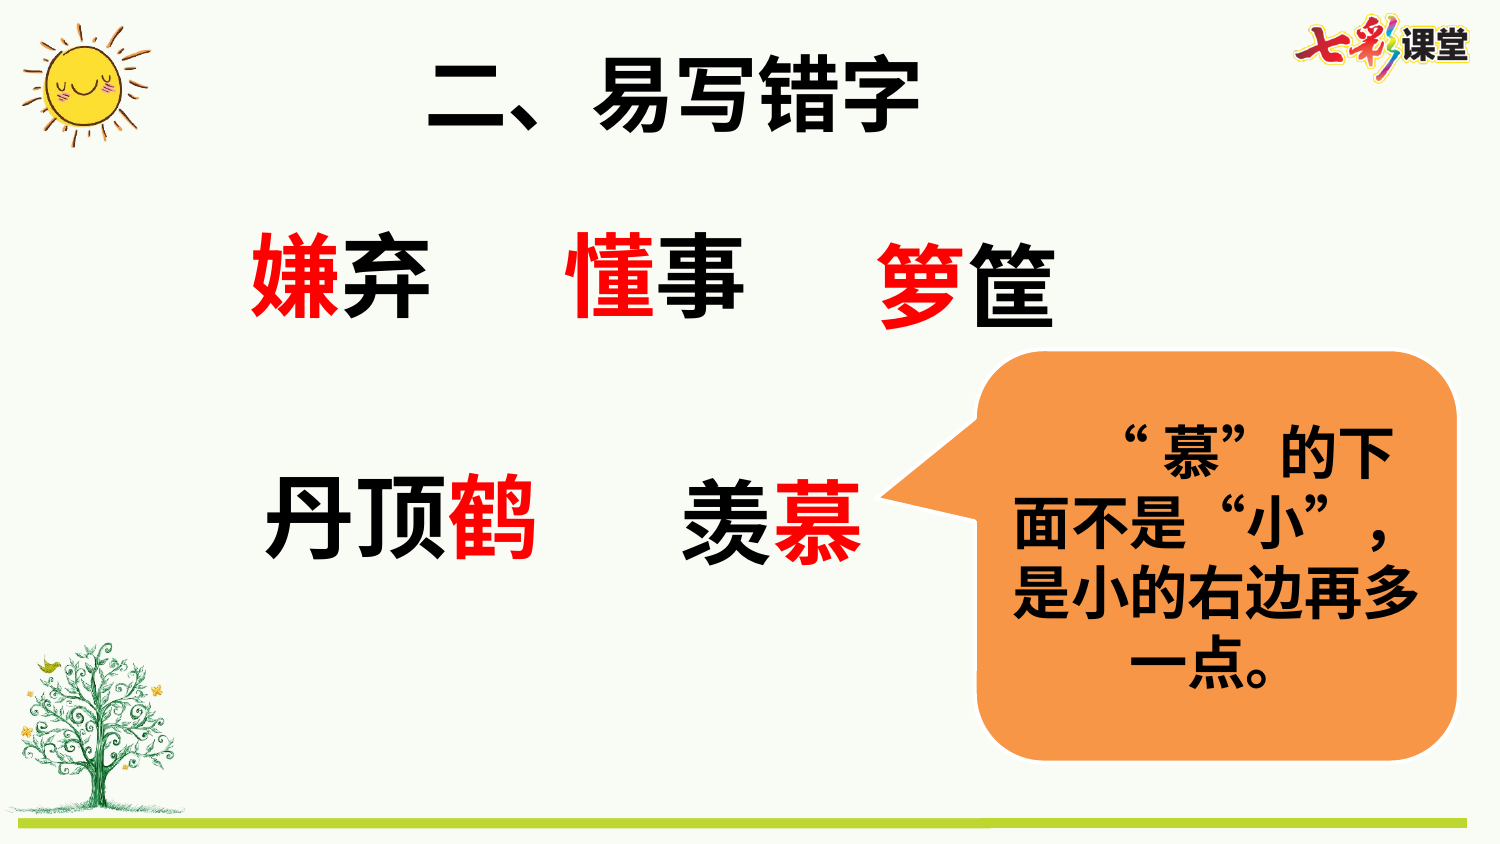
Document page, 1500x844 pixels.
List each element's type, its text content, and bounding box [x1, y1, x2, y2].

text_box 箩筐 [861, 222, 1091, 348]
picture [0, 0, 173, 172]
text_box 丹顶鹤 [249, 452, 625, 578]
picture [0, 608, 1467, 844]
text_box 羡慕 [666, 458, 972, 584]
picture [1291, 9, 1472, 87]
text_box 嫌弃 [235, 211, 503, 336]
text_box 懂事 [549, 211, 767, 336]
text_box “慕”的下面不是“小”，是小的右边再多一点。 [873, 347, 1462, 765]
text_box 二、易写错字 [409, 34, 940, 150]
